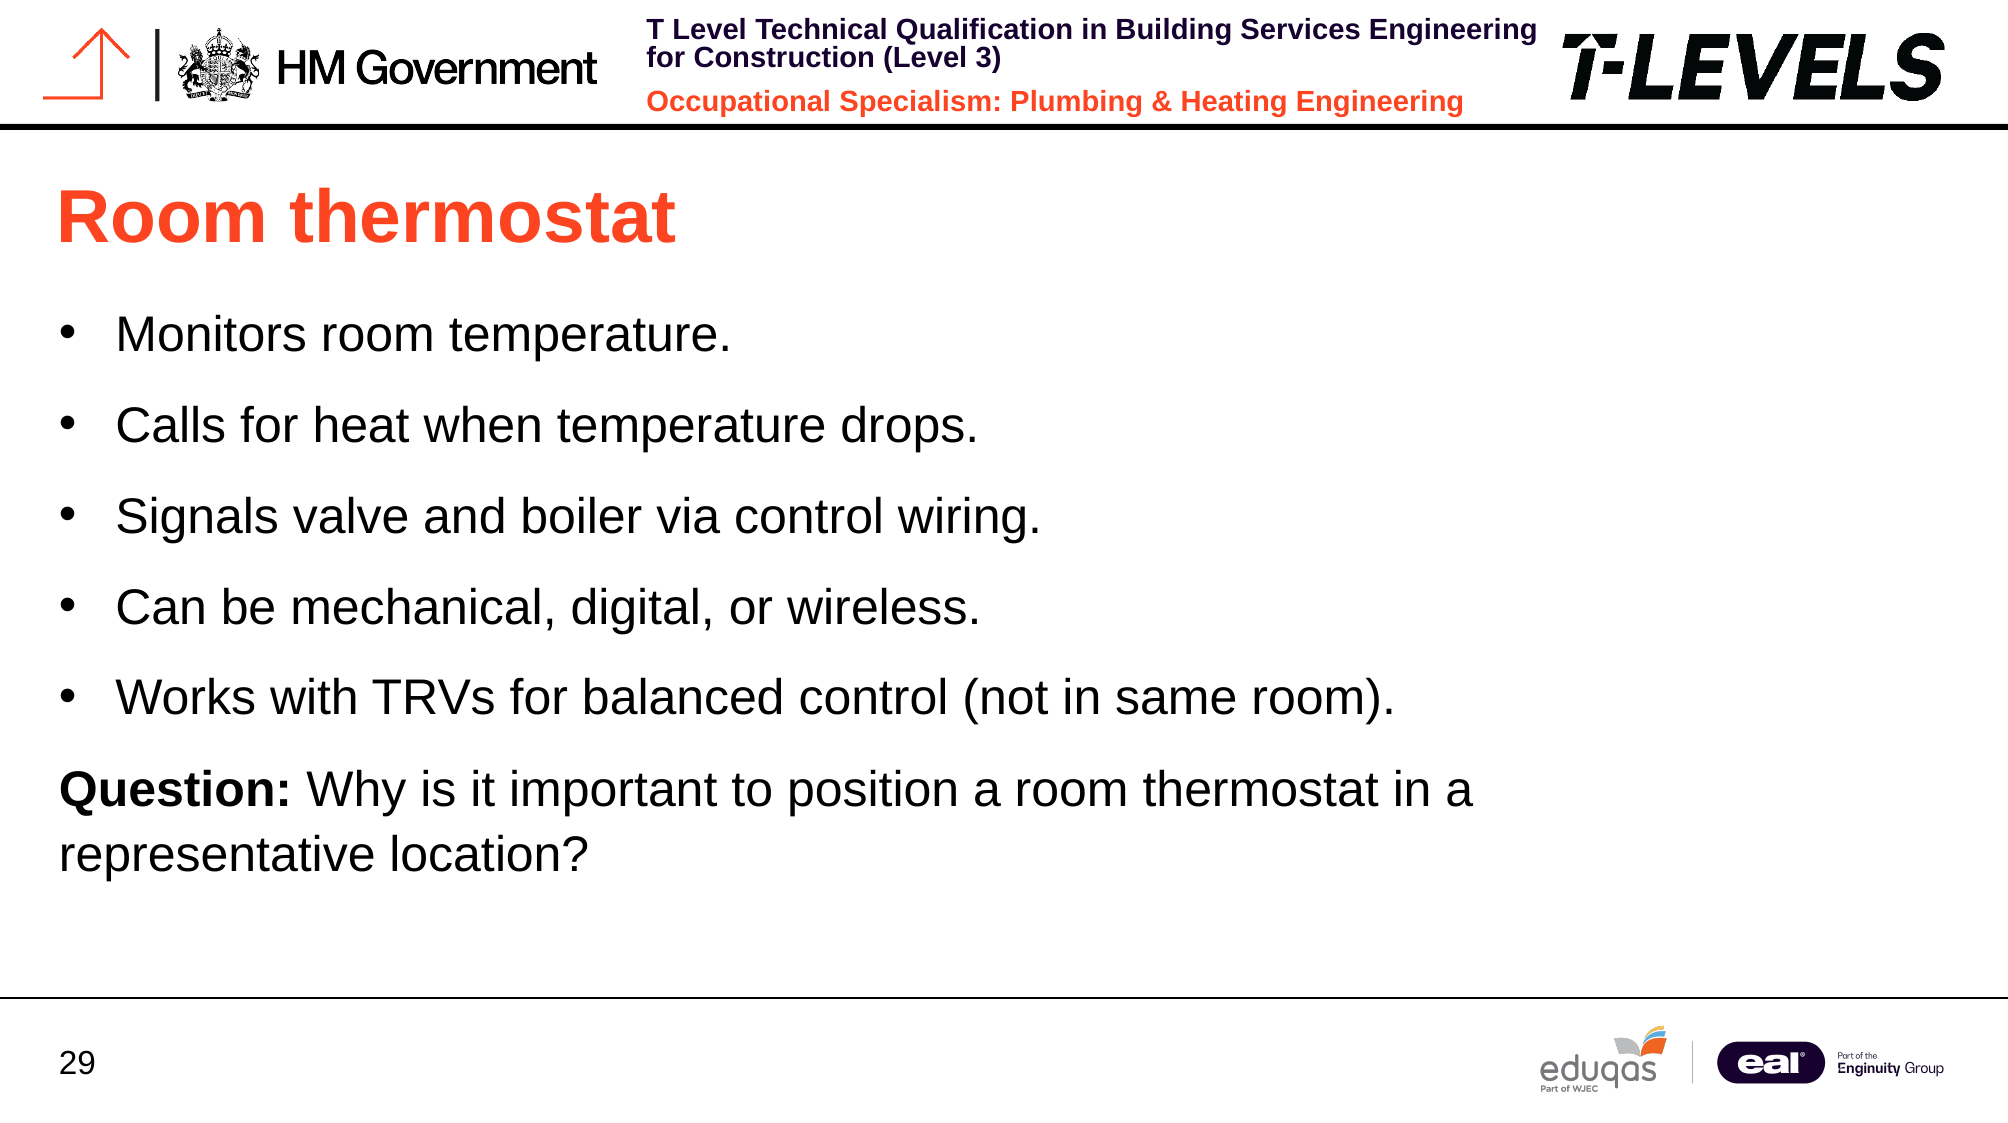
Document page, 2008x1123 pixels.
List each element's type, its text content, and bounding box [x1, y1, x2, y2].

picture [155, 28, 597, 102]
picture [1535, 1021, 1949, 1097]
list Monitors room temperature. Calls for heat when temperature drops. Signals valve and boiler via control wiring. Can be mechanical, digital, or wireless. Works with TRVs for balanced control (not in same room). Question: Why is it important to position a room thermostat in a representative location? [59, 295, 1790, 975]
title Room thermostat [41, 111, 1949, 314]
picture [1543, 25, 1964, 108]
picture [38, 27, 136, 100]
